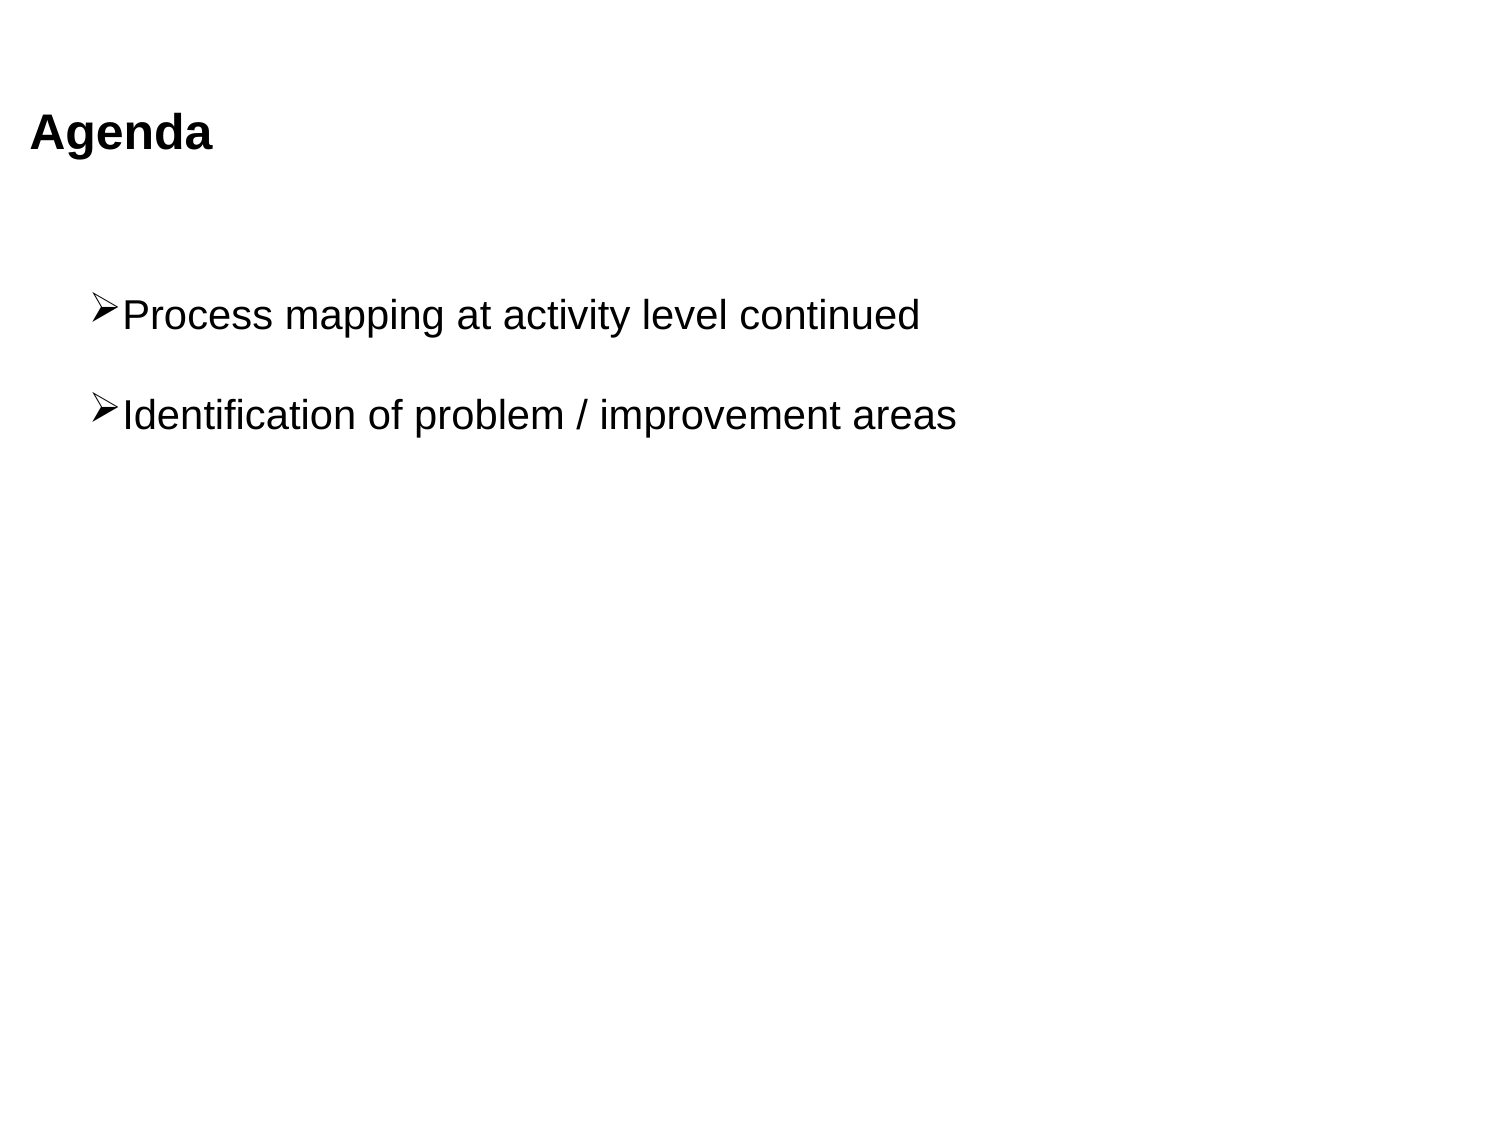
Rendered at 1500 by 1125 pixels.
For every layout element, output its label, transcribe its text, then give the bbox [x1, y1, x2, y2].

subtitle Process mapping at activity level continued Identification of problem / improvement areas [26, 287, 1471, 650]
title Agenda [29, 99, 1471, 235]
